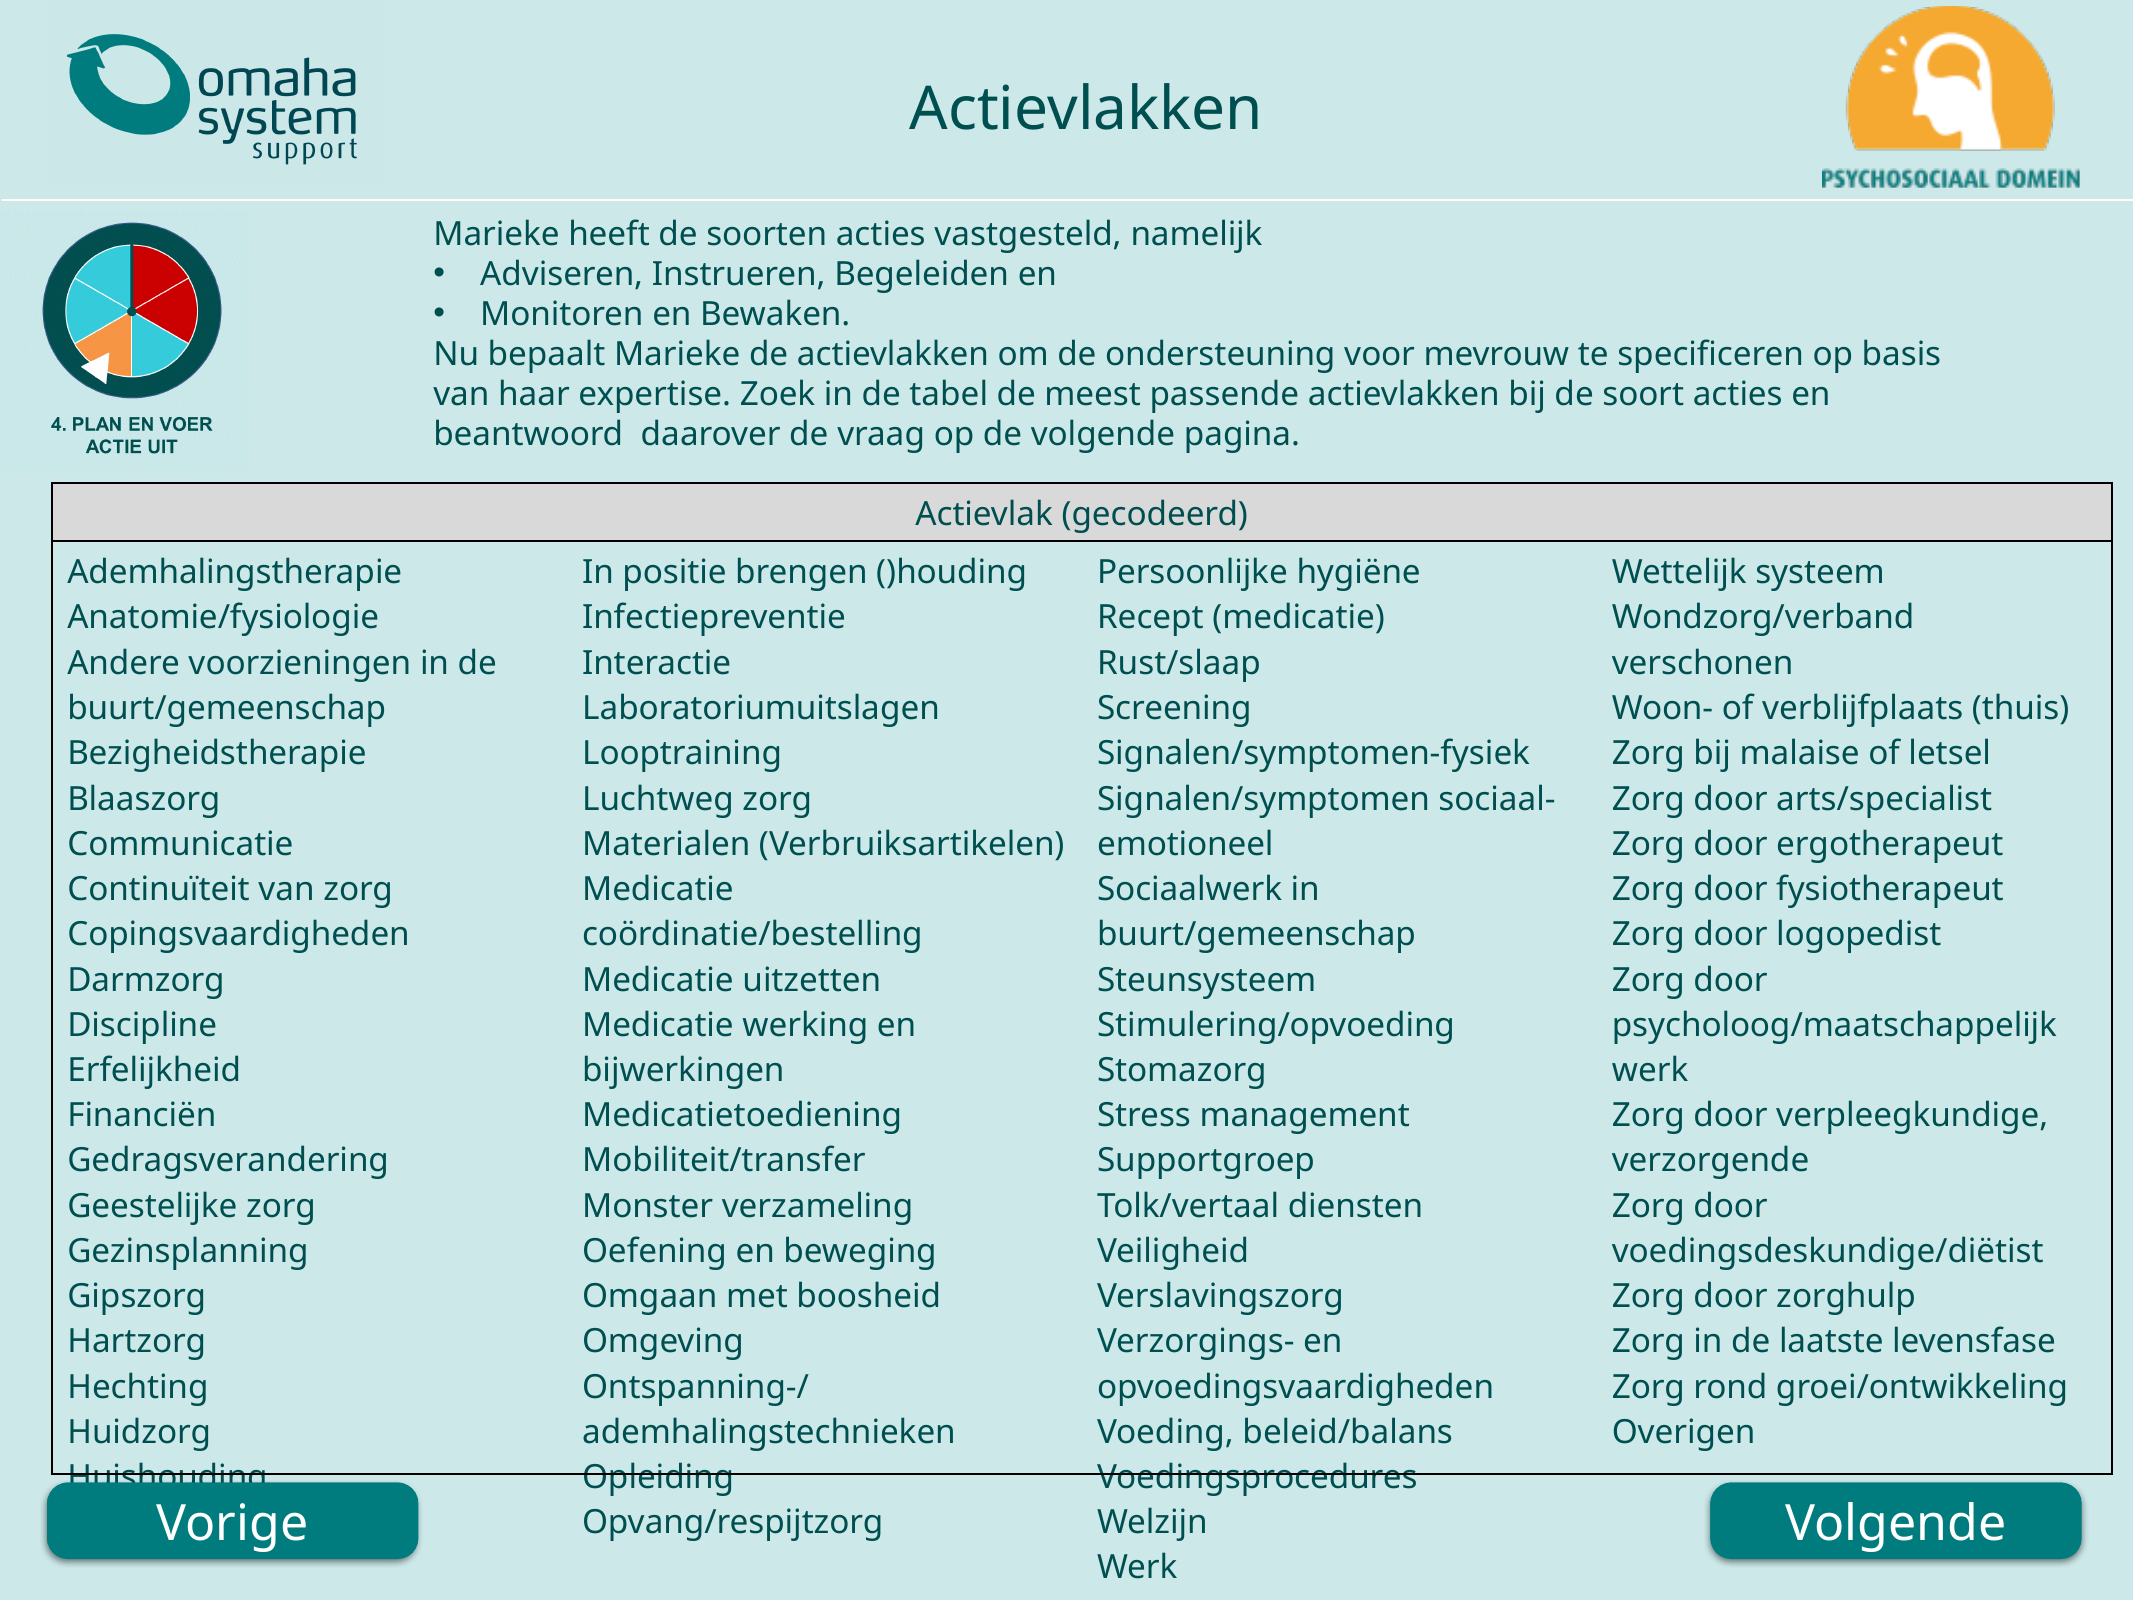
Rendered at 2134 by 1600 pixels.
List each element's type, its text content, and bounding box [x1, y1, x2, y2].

picture [0, 209, 249, 471]
picture [1822, 6, 2082, 191]
text_box [433, 79, 1822, 195]
table_cell Ademhalingstherapie Anatomie/fysiologie Andere voorzieningen in de buurt/gemeenschap Bezigheidstherapie Blaaszorg Communicatie Continuïteit van zorg Copingsvaardigheden Darmzorg Discipline Erfelijkheid Financiën Gedragsverandering Geestelijke zorg Gezinsplanning Gipszorg Hartzorg Hechting Huidzorg Huishouding Hulpmiddelen [53, 542, 567, 1473]
table_cell Persoonlijke hygiëne Recept (medicatie) Rust/slaap Screening Signalen/symptomen-fysiek Signalen/symptomen sociaal-emotioneel Sociaalwerk in buurt/gemeenschap Steunsysteem Stimulering/opvoeding Stomazorg Stress management Supportgroep Tolk/vertaal diensten Veiligheid Verslavingszorg Verzorgings- en opvoedingsvaardigheden Voeding, beleid/balans Voedingsprocedures Welzijn Werk [1082, 542, 1597, 1473]
text_box Marieke heeft de soorten acties vastgesteld, namelijk Adviseren, Instrueren, Begeleiden en Monitoren en Bewaken. Nu bepaalt Marieke de actievlakken om de ondersteuning voor mevrouw te specificeren op basis van haar expertise. Zoek in de tabel de meest passende actievlakken bij de soort acties en beantwoord daarover de vraag op de volgende pagina. [433, 212, 1962, 452]
picture [46, 0, 384, 185]
table_cell In positie brengen ()houding Infectiepreventie Interactie Laboratoriumuitslagen Looptraining Luchtweg zorg Materialen (Verbruiksartikelen) Medicatie coördinatie/bestelling Medicatie uitzetten Medicatie werking en bijwerkingen Medicatietoediening Mobiliteit/transfer Monster verzameling Oefening en beweging Omgaan met boosheid Omgeving Ontspanning-/ademhalingstechnieken Opleiding Opvang/respijtzorg [567, 542, 1082, 1473]
table_header Actievlak (gecodeerd) [53, 484, 2111, 540]
text_box Volgende [1710, 1482, 2082, 1560]
table_cell Wettelijk systeem Wondzorg/verband verschonen Woon- of verblijfplaats (thuis) Zorg bij malaise of letsel Zorg door arts/specialist Zorg door ergotherapeut Zorg door fysiotherapeut Zorg door logopedist Zorg door psycholoog/maatschappelijk werk Zorg door verpleegkundige, verzorgende Zorg door voedingsdeskundige/diëtist Zorg door zorghulp Zorg in de laatste levensfase Zorg rond groei/ontwikkeling Overigen [1597, 542, 2111, 1473]
text_box Vorige [47, 1482, 419, 1560]
text_box Actievlakken [433, 61, 1740, 149]
text_box [433, 233, 1963, 469]
